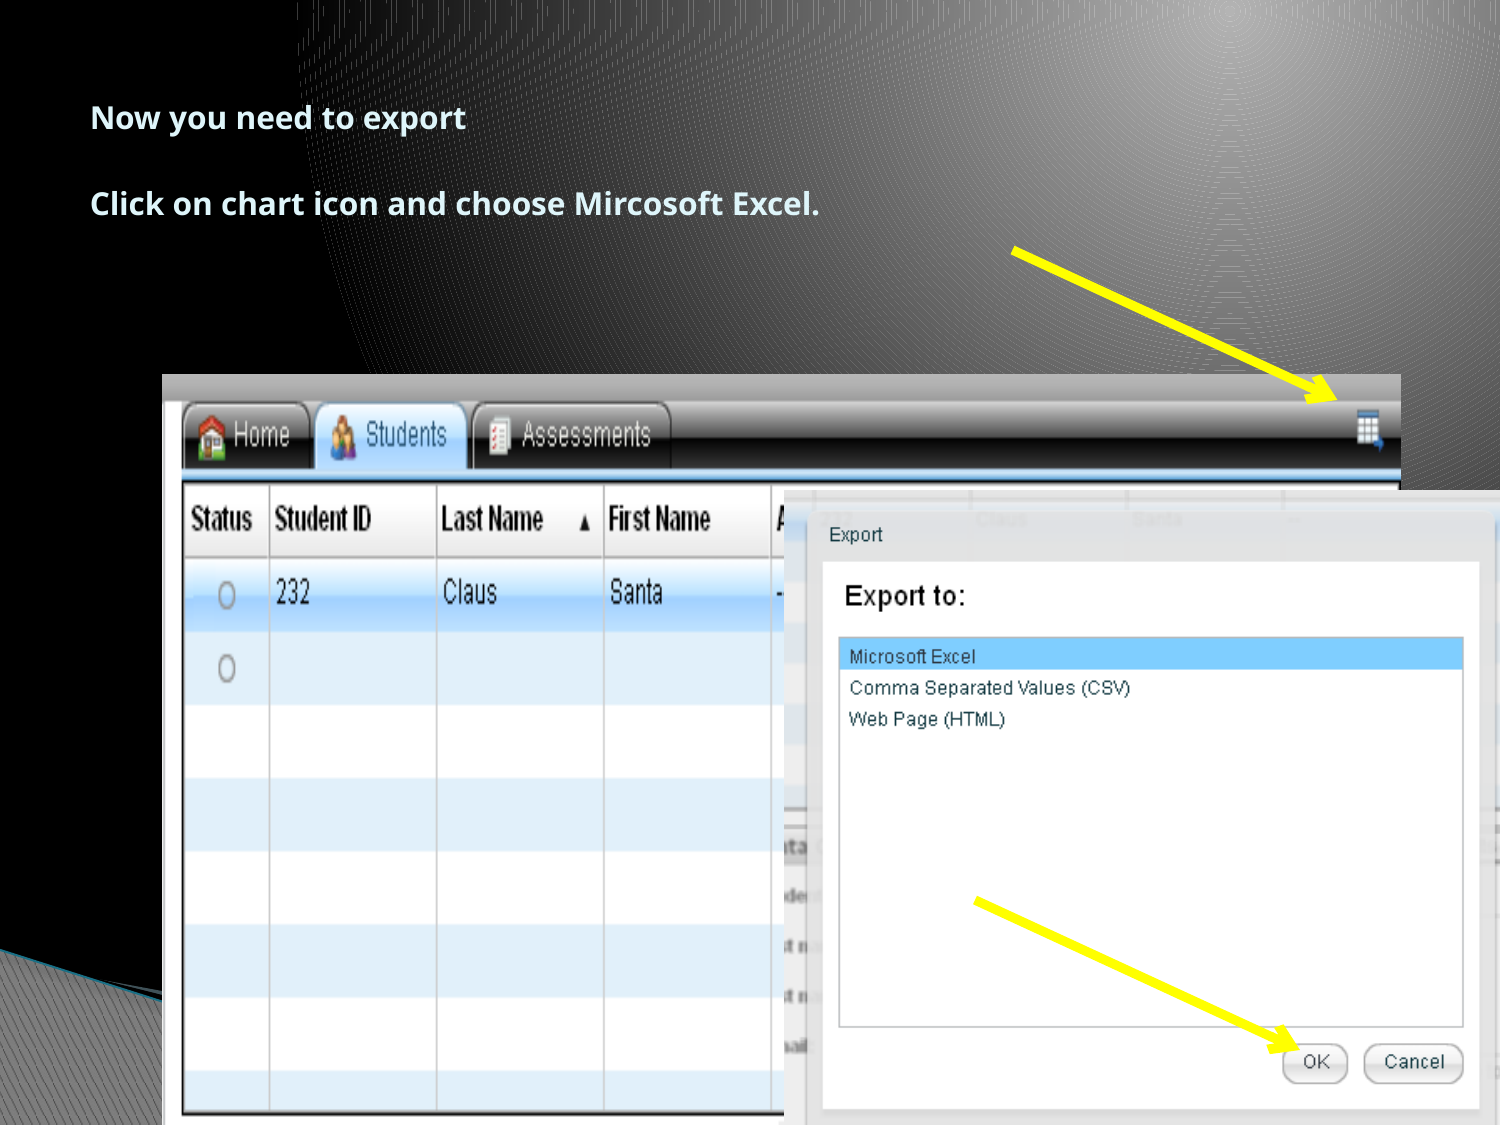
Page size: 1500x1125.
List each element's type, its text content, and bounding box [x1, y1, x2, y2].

picture [0, 374, 1500, 1125]
title Now you need to export Click on chart icon and choose Mircosoft Excel. [75, 45, 1425, 233]
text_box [974, 899, 1301, 1051]
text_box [1012, 249, 1338, 401]
